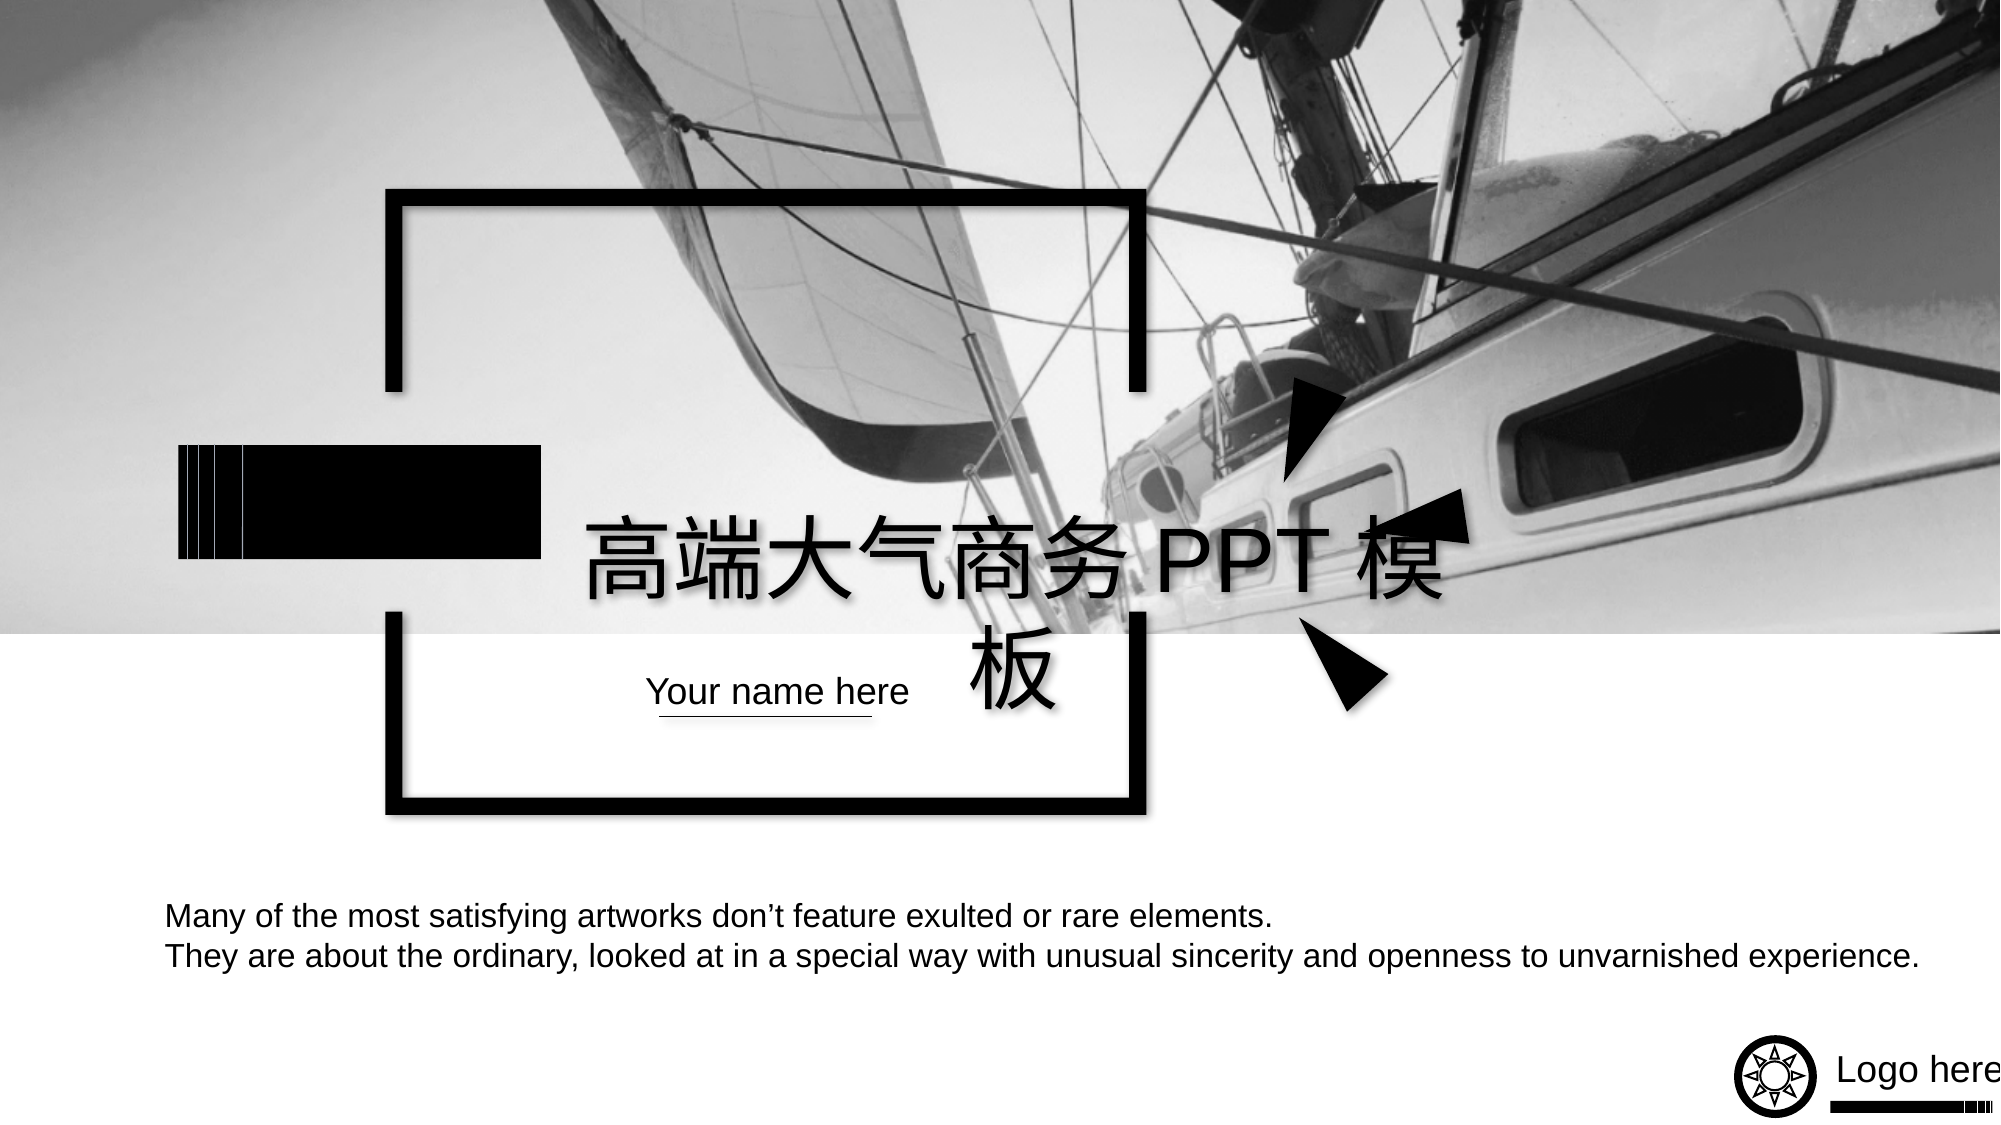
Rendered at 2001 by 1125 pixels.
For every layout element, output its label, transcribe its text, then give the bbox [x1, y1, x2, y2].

text_box Your name here [630, 659, 925, 719]
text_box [1274, 383, 1466, 707]
text_box Logo here [1821, 1037, 2000, 1097]
text_box Many of the most satisfying artworks don’t feature exulted or rare elements. They are about the ordinary, looked at in a special way with unusual sincerity and openness to unvarnished experience. [149, 886, 1939, 982]
text_box 高端大气商务PPT模板 [537, 634, 1490, 728]
text_box [1742, 1043, 1807, 1108]
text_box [178, 444, 541, 560]
text_box [1732, 1034, 1818, 1120]
picture [0, 0, 2000, 634]
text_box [1830, 1100, 1993, 1114]
text_box [384, 634, 1147, 816]
